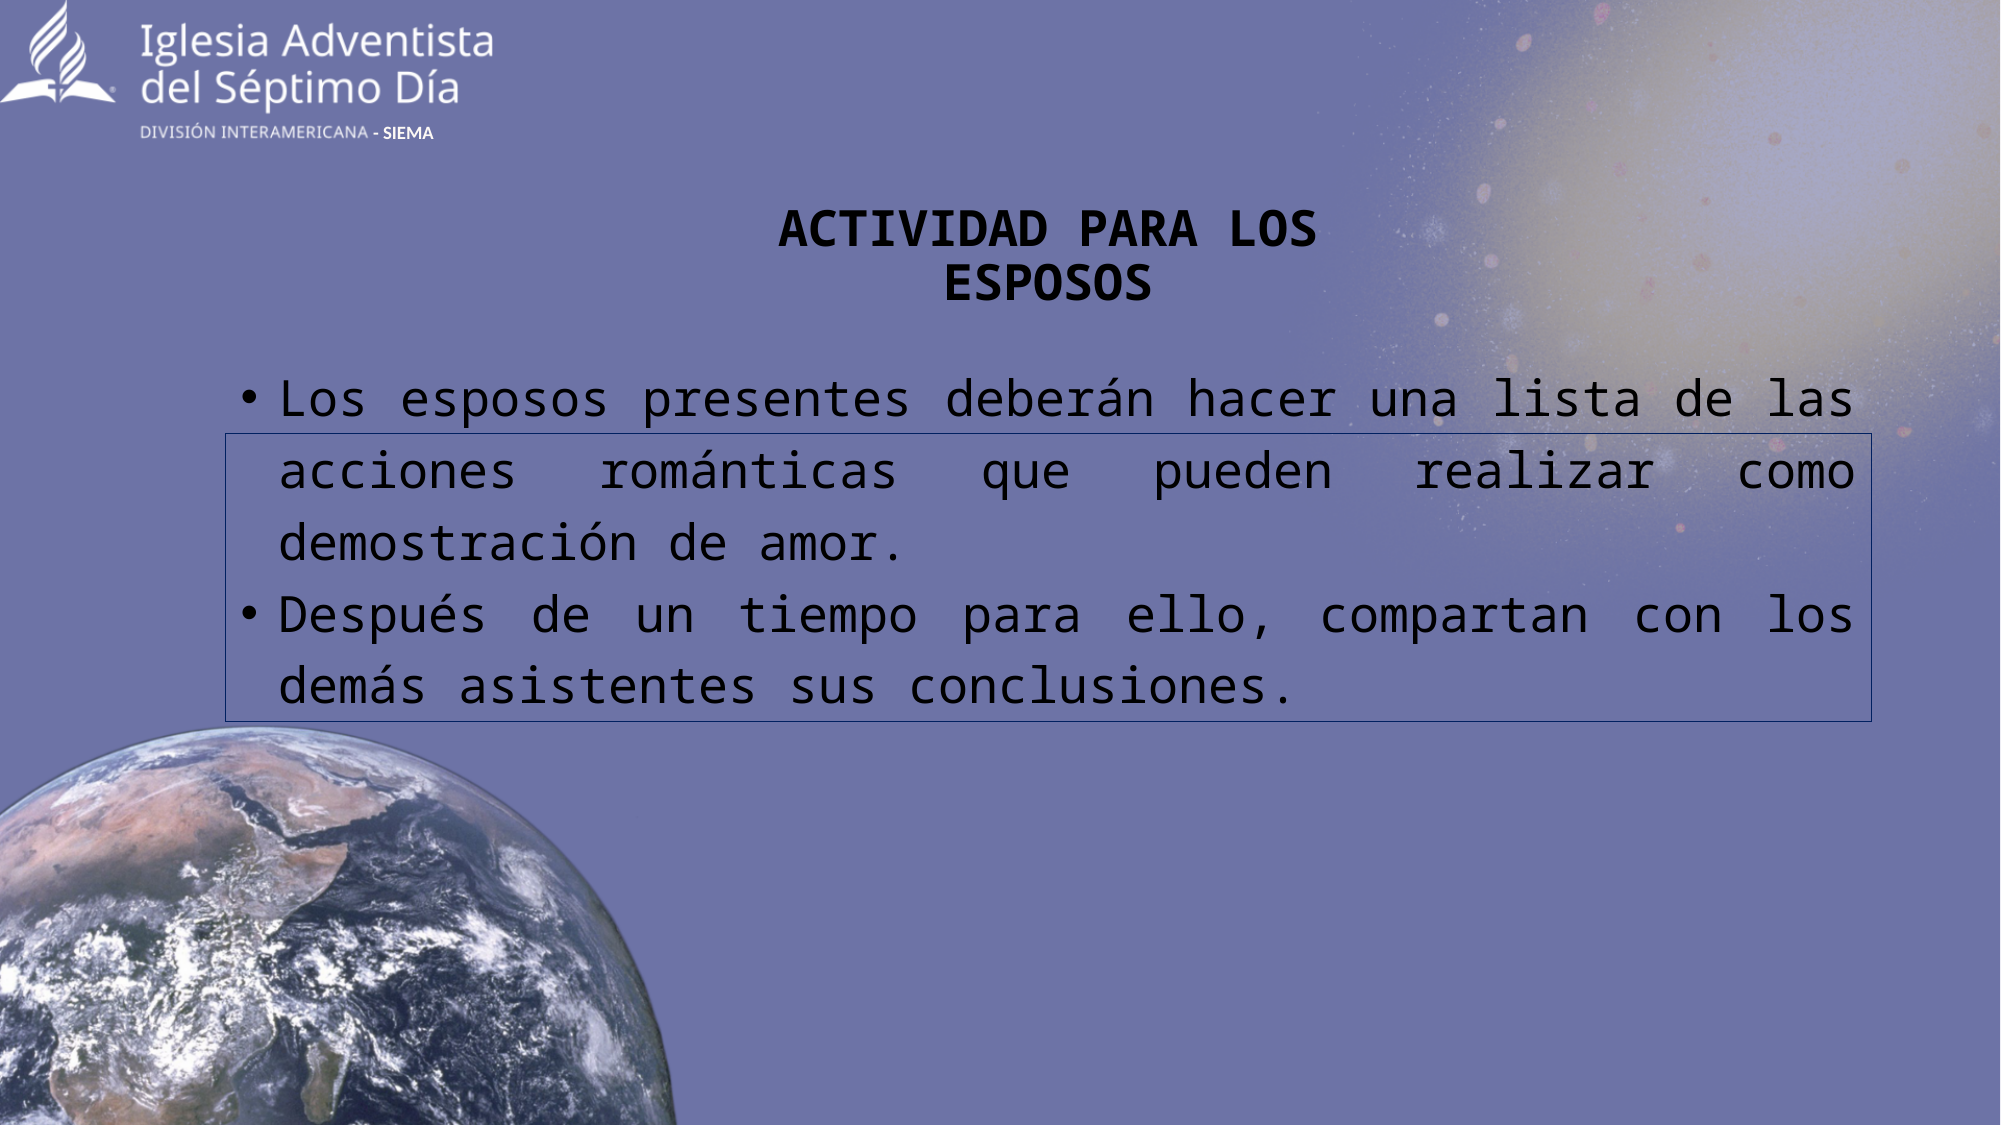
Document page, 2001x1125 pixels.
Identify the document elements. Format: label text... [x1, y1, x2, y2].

text_box - SIEMA [354, 112, 450, 151]
list Los esposos presentes deberán hacer una lista de las acciones románticas que pueden realizar como demostración de amor. Después de un tiempo para ello, compartan con los demás asistentes sus conclusiones. [225, 433, 1872, 722]
picture [0, 0, 2001, 1125]
title ACTIVIDAD PARA LOS ESPOSOS [684, 220, 1413, 319]
